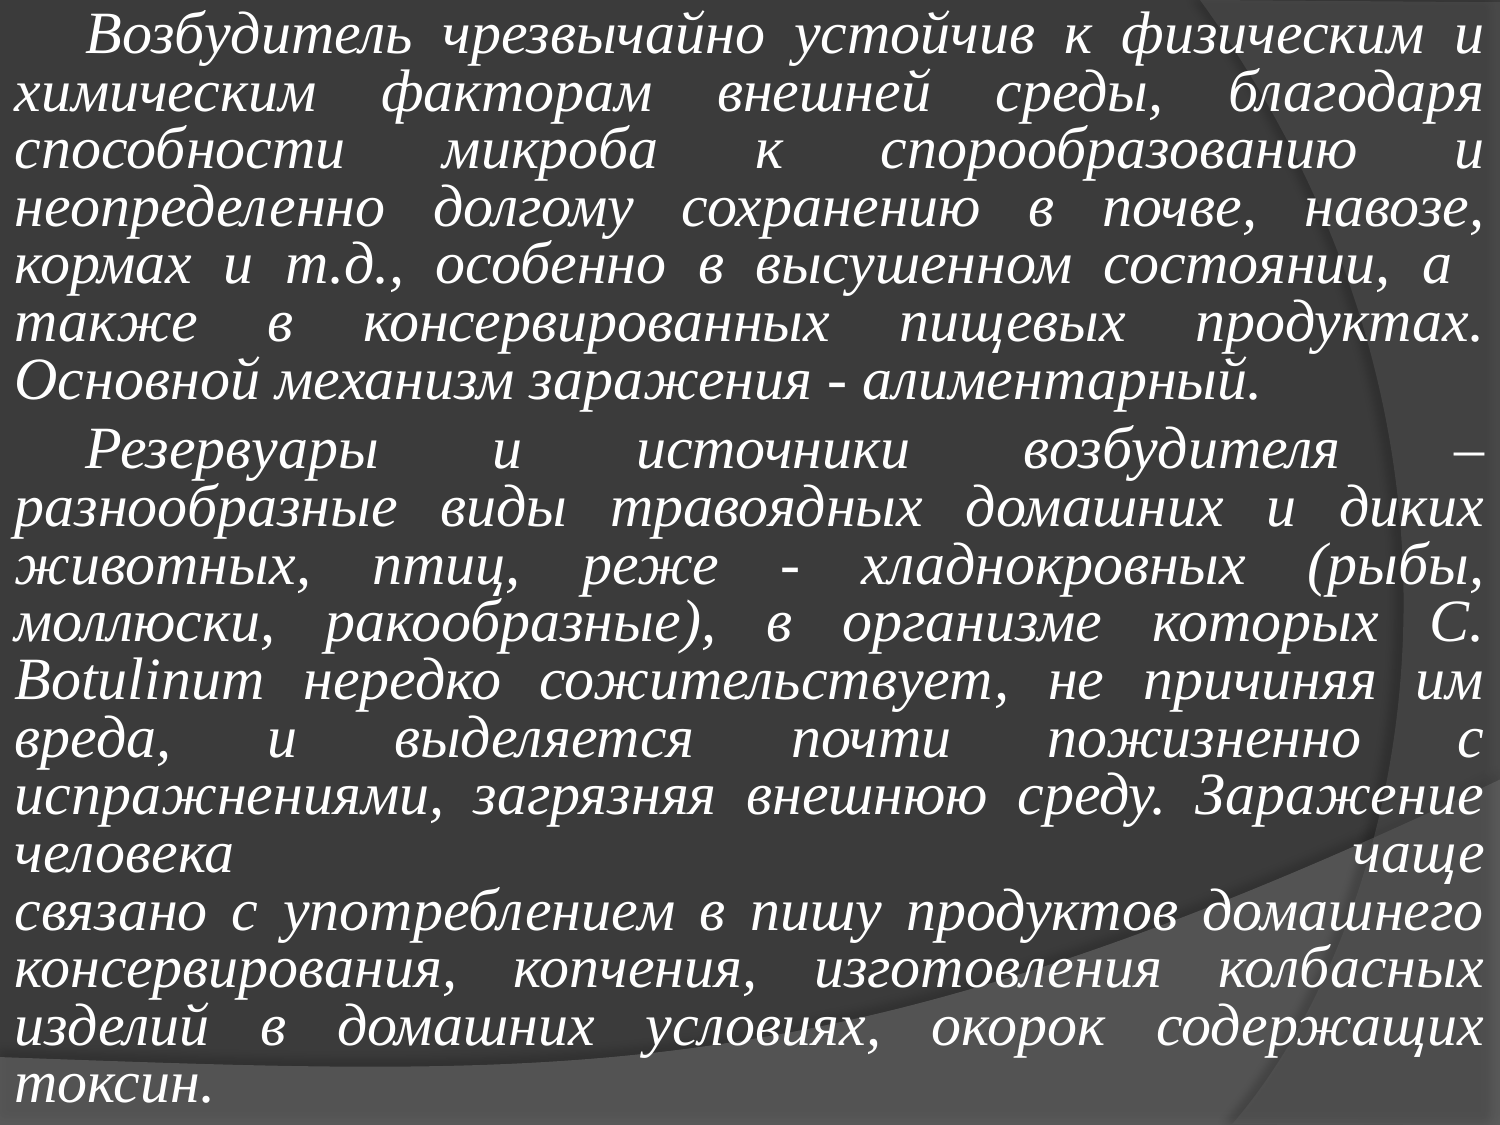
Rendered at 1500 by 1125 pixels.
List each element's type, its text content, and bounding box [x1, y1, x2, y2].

list Возбудитель чрезвычайно устойчив к физическим и химическим факторам внешней среды, благодаря способности микроба к спорообразованию и неопределенно долгому сохранению в почве, навозе, кормах и т.д., особенно в высушенном состоянии, а также в консервированных пищевых продуктах. Основной механизм заражения - алиментарный. Резервуары и источники возбудителя – разнообразные виды травоядных домашних и диких животных, птиц, реже - хладнокровных (рыбы, моллюски, ракообразные), в организме которых С. Botulinum нередко сожительствует, не причиняя им вреда, и выделяется почти пожизненно с испражнениями, загрязняя внешнюю среду. Заражение человека чаще связано с употреблением в пишу продуктов домашнего консервирования, копчения, изготовления колбасных изделий в домашних условиях, окорок содержащих токсин. [0, 0, 1500, 1125]
